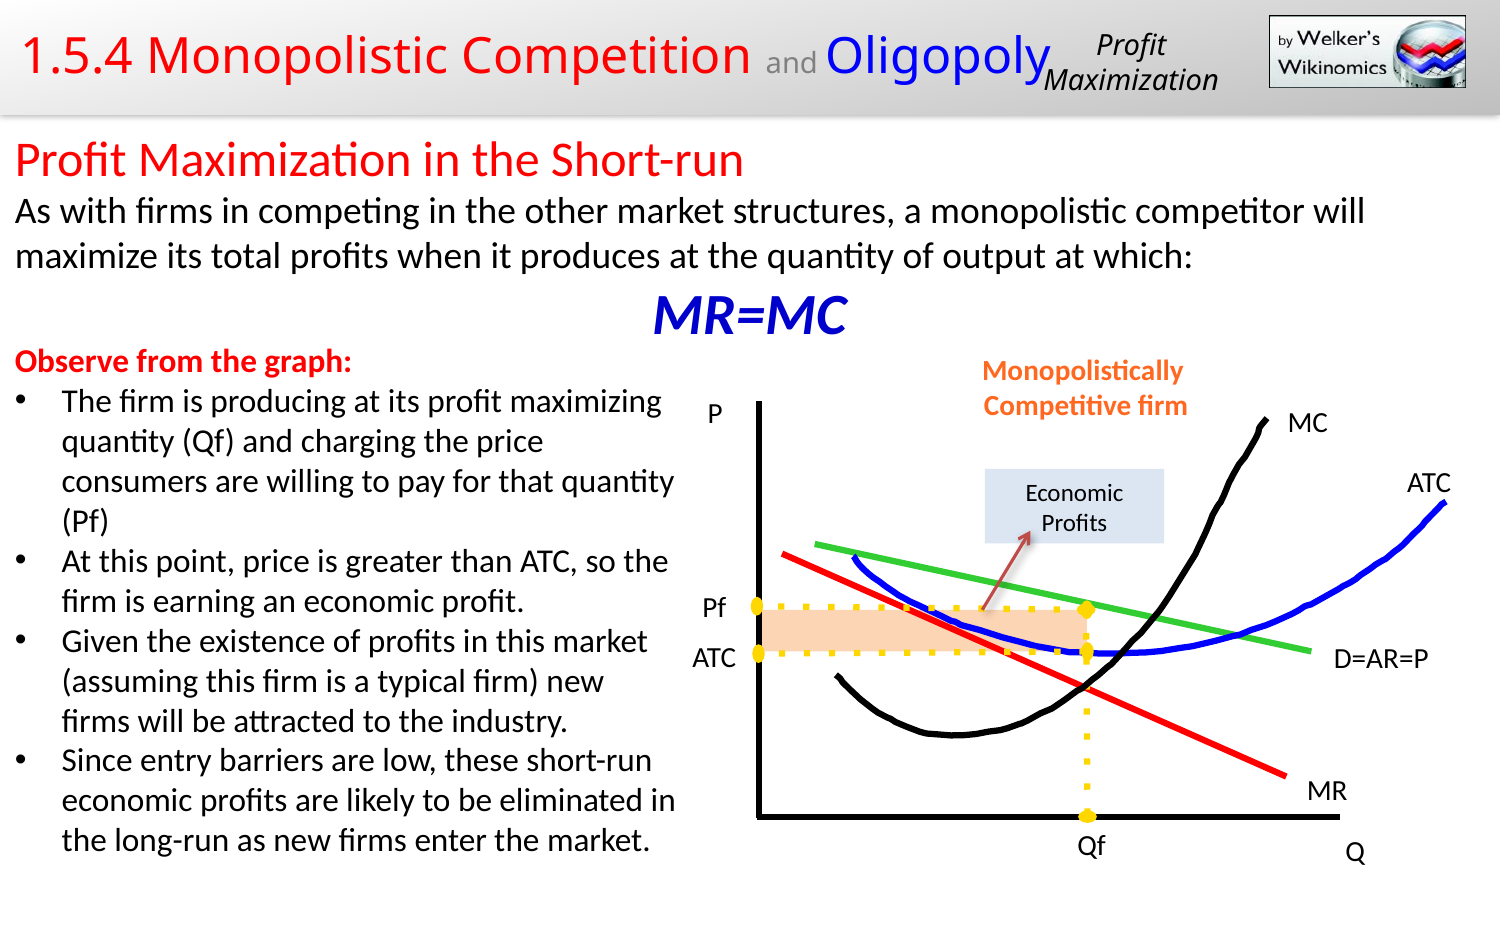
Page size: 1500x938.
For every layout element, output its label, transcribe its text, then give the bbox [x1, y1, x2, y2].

text_box Observe from the graph: The firm is producing at its profit maximizing quantity (Qf) and charging the price consumers are willing to pay for that quantity (Pf) At this point, price is greater than ATC, so the firm is earning an economic profit. Given the existence of profits in this market (assuming this firm is a typical firm) new firms will be attracted to the industry. Since entry barriers are low, these short-run economic profits are likely to be eliminated in the long-run as new firms enter the market. [0, 332, 693, 866]
text_box Profit Maximization in the Short-run As with firms in competing in the other market structures, a monopolistic competitor will maximize its total profits when it produces at the quantity of output at which: MR=MC [0, 123, 1500, 343]
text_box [0, 0, 1500, 115]
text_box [653, 343, 1500, 876]
